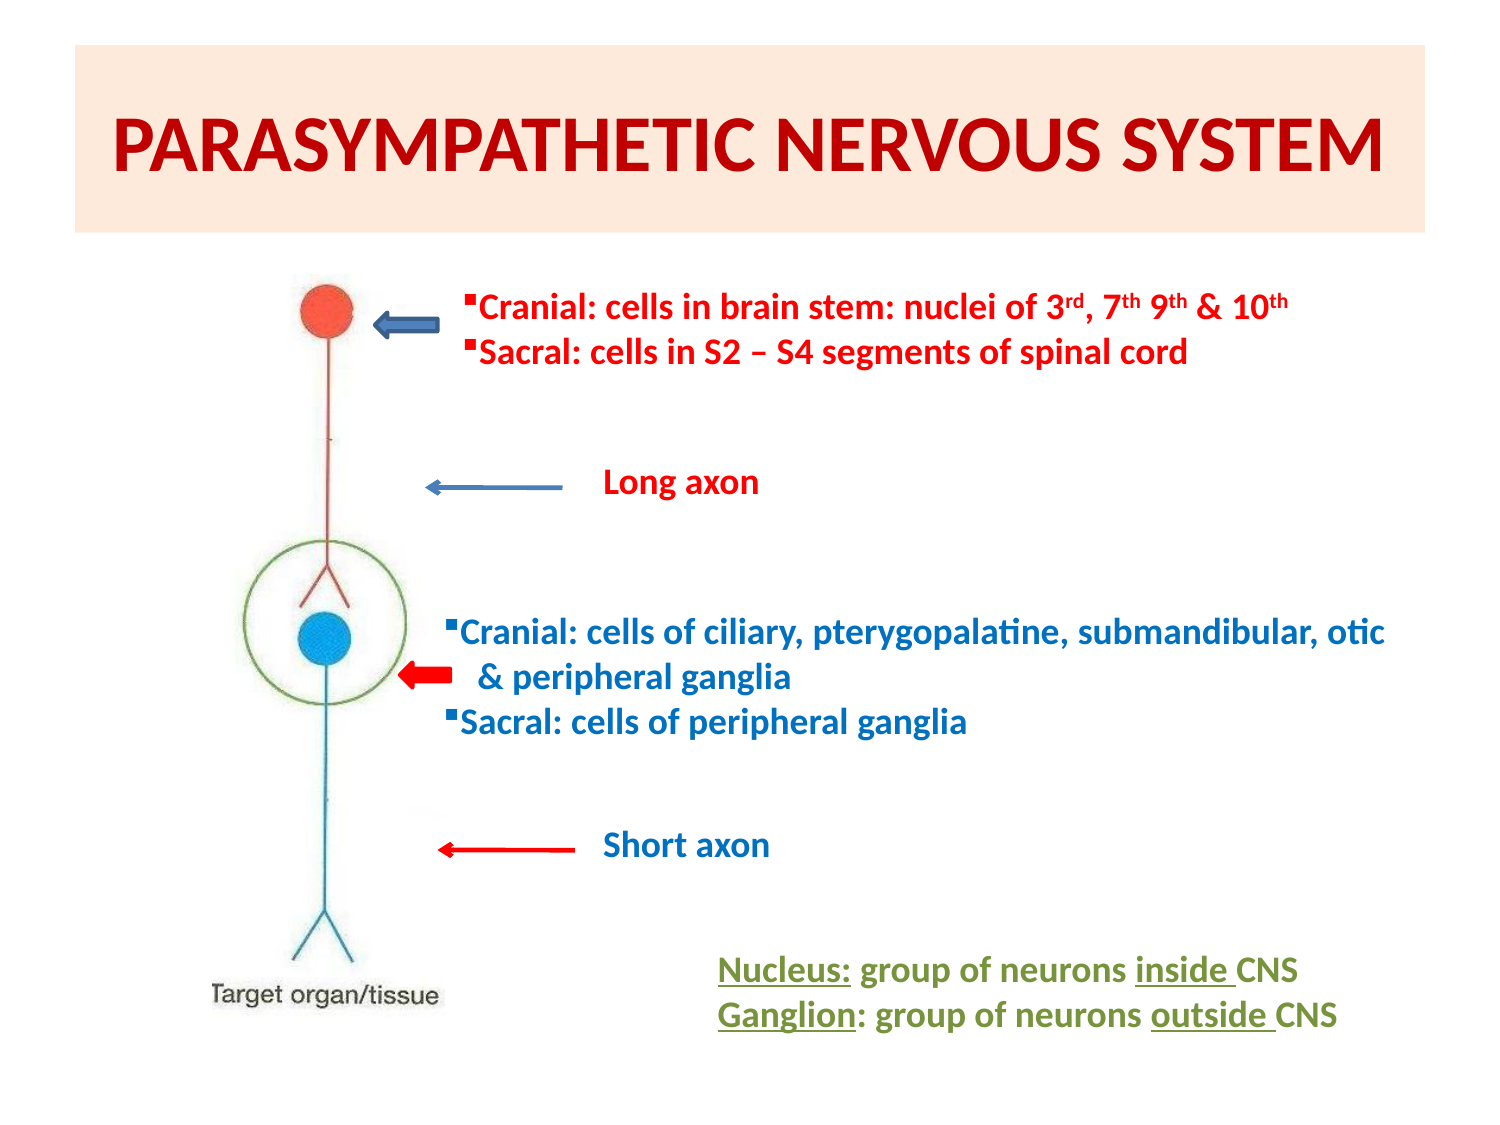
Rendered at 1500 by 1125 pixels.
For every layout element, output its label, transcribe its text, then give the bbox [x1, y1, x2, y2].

title PARASYMPATHETIC NERVOUS SYSTEM [75, 45, 1425, 233]
text_box Cranial: cells in brain stem: nuclei of 3rd, 7th 9th & 10th Sacral: cells in S2 – S4 segments of spinal cord [447, 274, 1313, 380]
text_box Cranial: cells of ciliary, pterygopalatine, submandibular, otic & peripheral ganglia Sacral: cells of peripheral ganglia [450, 599, 1402, 750]
text_box Long axon [588, 449, 775, 510]
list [212, 274, 446, 1018]
text_box Short axon [588, 812, 786, 873]
text_box Nucleus: group of neurons inside CNS Ganglion: group of neurons outside CNS [702, 937, 1353, 1043]
